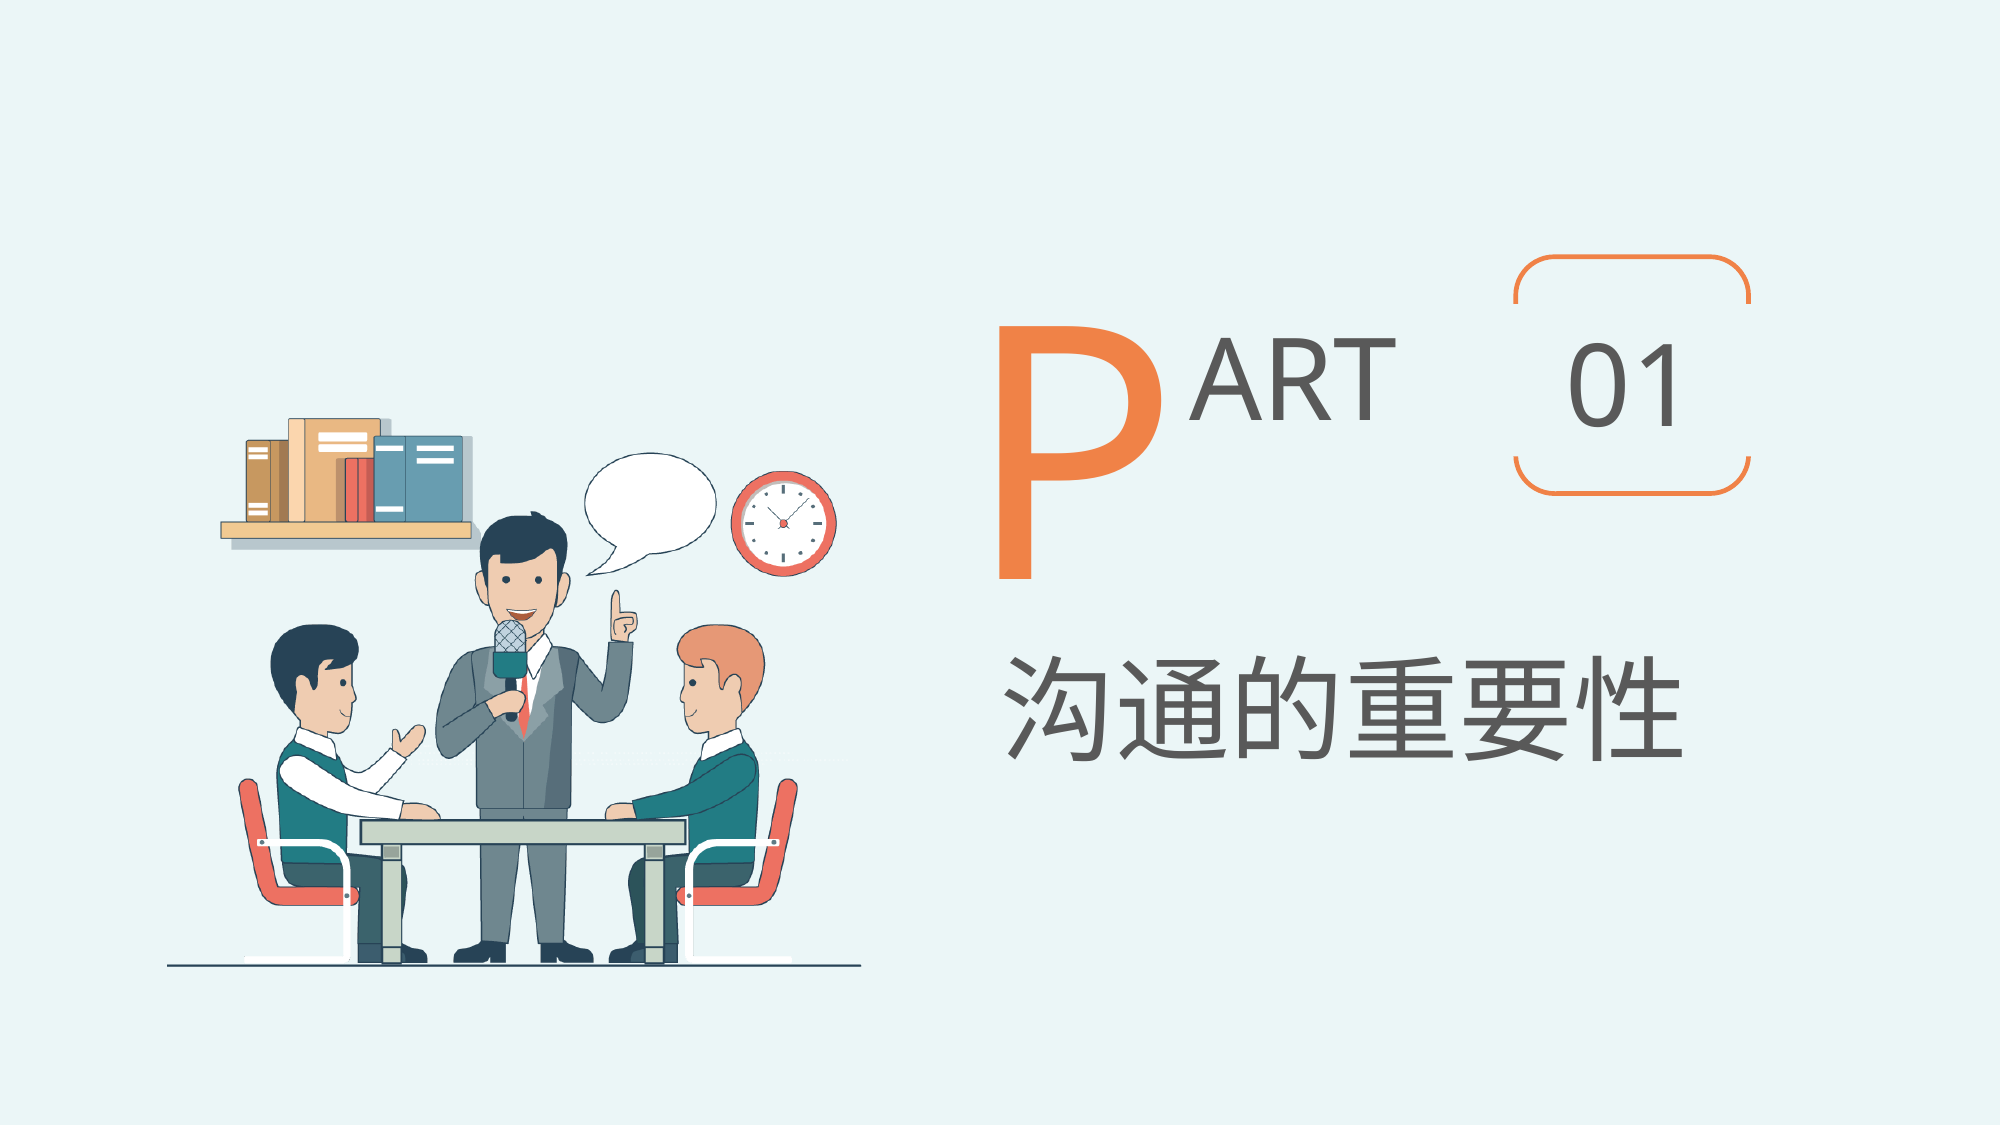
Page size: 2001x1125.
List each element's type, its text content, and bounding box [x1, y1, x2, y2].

text_box ART [1174, 298, 1473, 451]
picture [166, 358, 910, 997]
text_box 沟通的重要性 [985, 630, 1787, 784]
text_box P [950, 217, 1290, 658]
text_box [1482, 256, 1780, 494]
